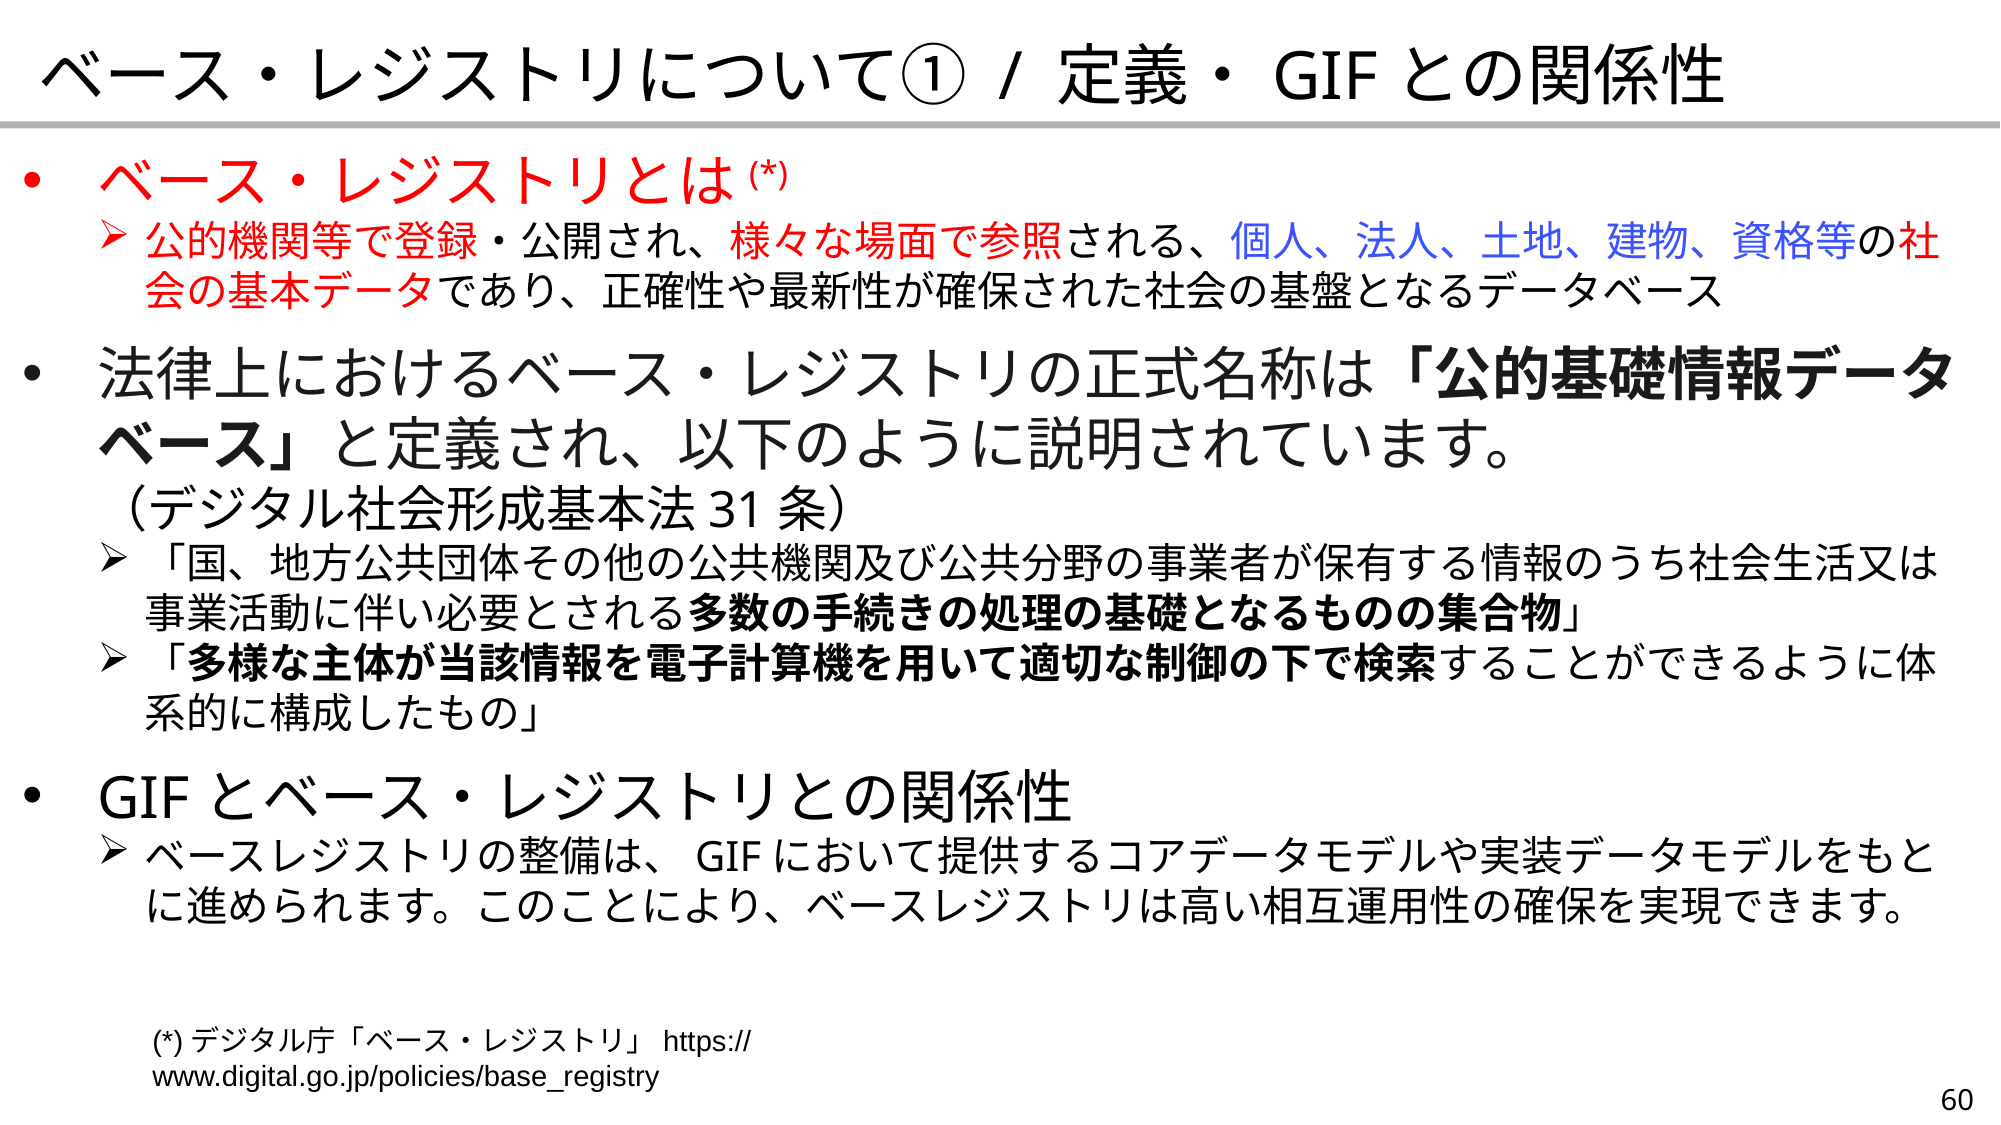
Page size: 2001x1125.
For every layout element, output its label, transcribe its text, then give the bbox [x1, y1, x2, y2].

text_box ベース・レジストリとは(*) 公的機関等で登録・公開され、様々な場面で参照される、個人、法人、土地、建物、資格等の社会の基本データであり、正確性や最新性が確保された社会の基盤となるデータベース 法律上におけるベース・レジストリの正式名称は「公的基礎情報データベース」と定義され、以下のように説明されています。 （デジタル社会形成基本法31条） 「国、地方公共団体その他の公共機関及び公共分野の事業者が保有する情報のうち社会生活又は事業活動に伴い必要とされる多数の手続きの処理の基礎となるものの集合物」 「多様な主体が当該情報を電子計算機を用いて適切な制御の下で検索することができるように体系的に構成したもの」 GIFとベース・レジストリとの関係性 ベースレジストリの整備は、GIFにおいて提供するコアデータモデルや実装データモデルをもとに進められます。このことにより、ベースレジストリは高い相互運用性の確保を実現できます。 [7, 137, 1981, 988]
text_box ベース・レジストリについて① / 定義・GIFとの関係性 [23, 34, 1910, 121]
text_box (*)デジタル庁「ベース・レジストリ」https://www.digital.go.jp/policies/base_registry [137, 1014, 947, 1075]
slide_number 60 [1881, 1073, 1989, 1124]
